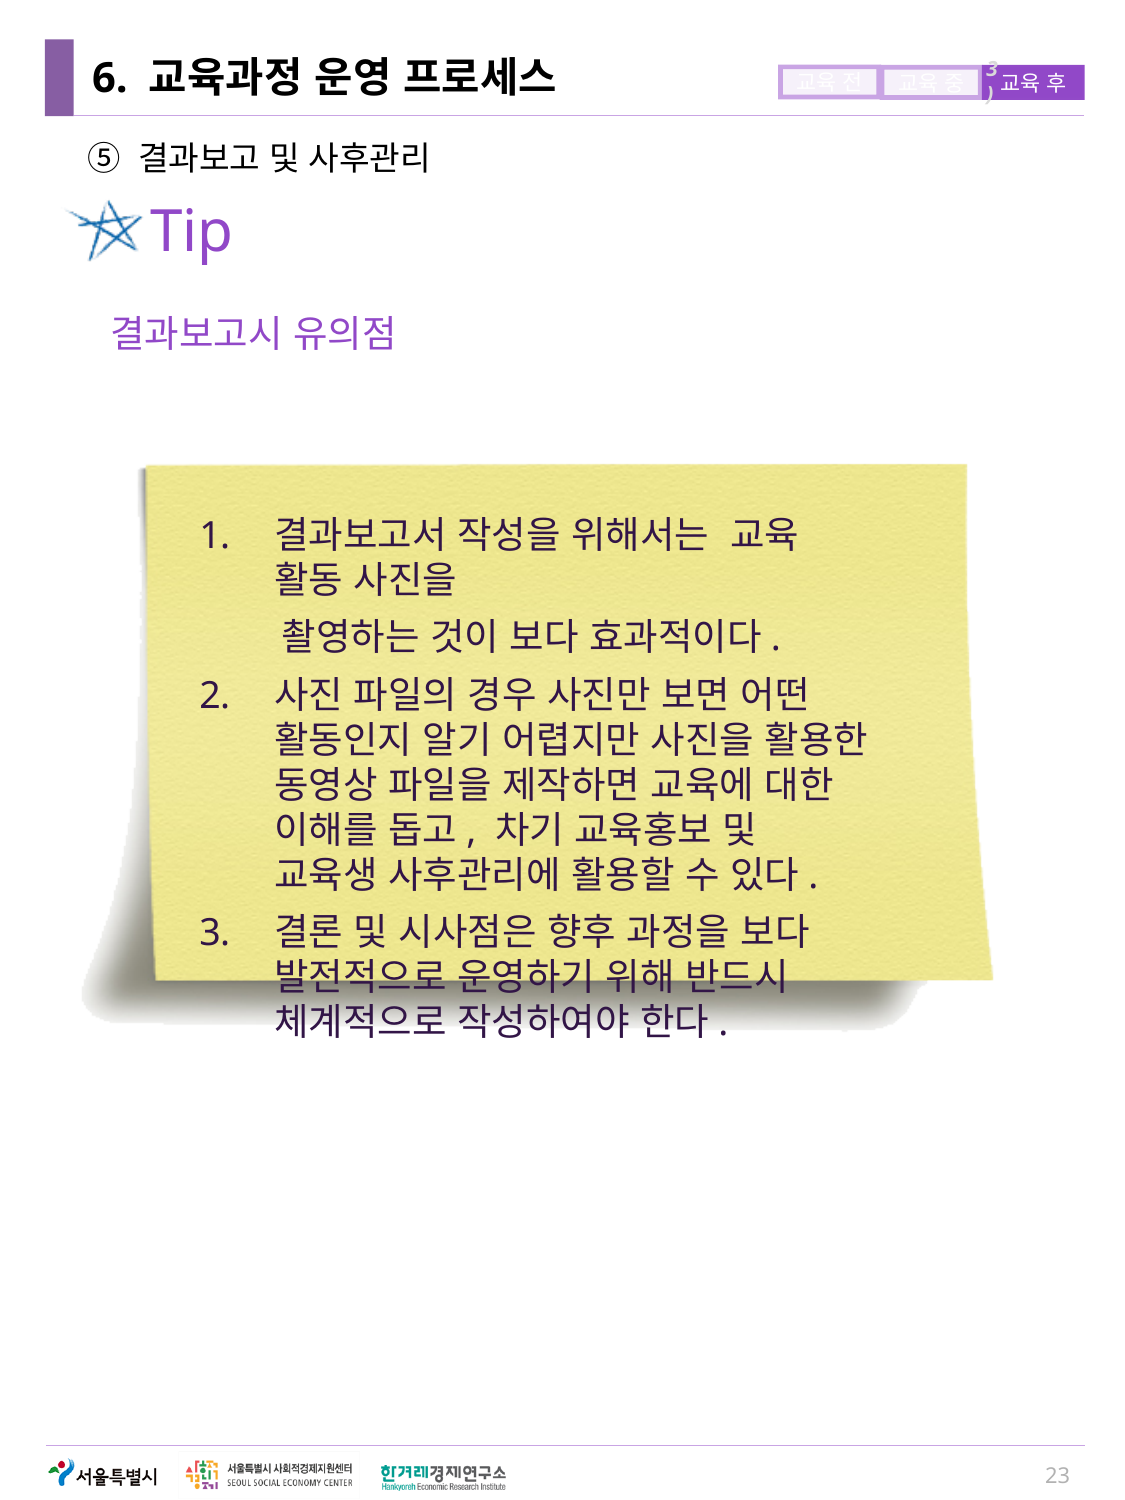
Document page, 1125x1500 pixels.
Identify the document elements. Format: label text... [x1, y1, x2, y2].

picture [48, 1457, 157, 1486]
text_box ⑤ 결과보고 및 사후관리 [72, 130, 446, 185]
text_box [58, 185, 360, 272]
text_box 결과보고시 유의점 [95, 289, 799, 363]
picture [178, 1451, 360, 1499]
picture [40, 397, 1078, 1088]
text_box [780, 55, 1083, 98]
title 6. 교육과정 운영 프로세스 [77, 49, 1034, 110]
picture [381, 1465, 506, 1491]
slide_number 23 [832, 1436, 1086, 1500]
